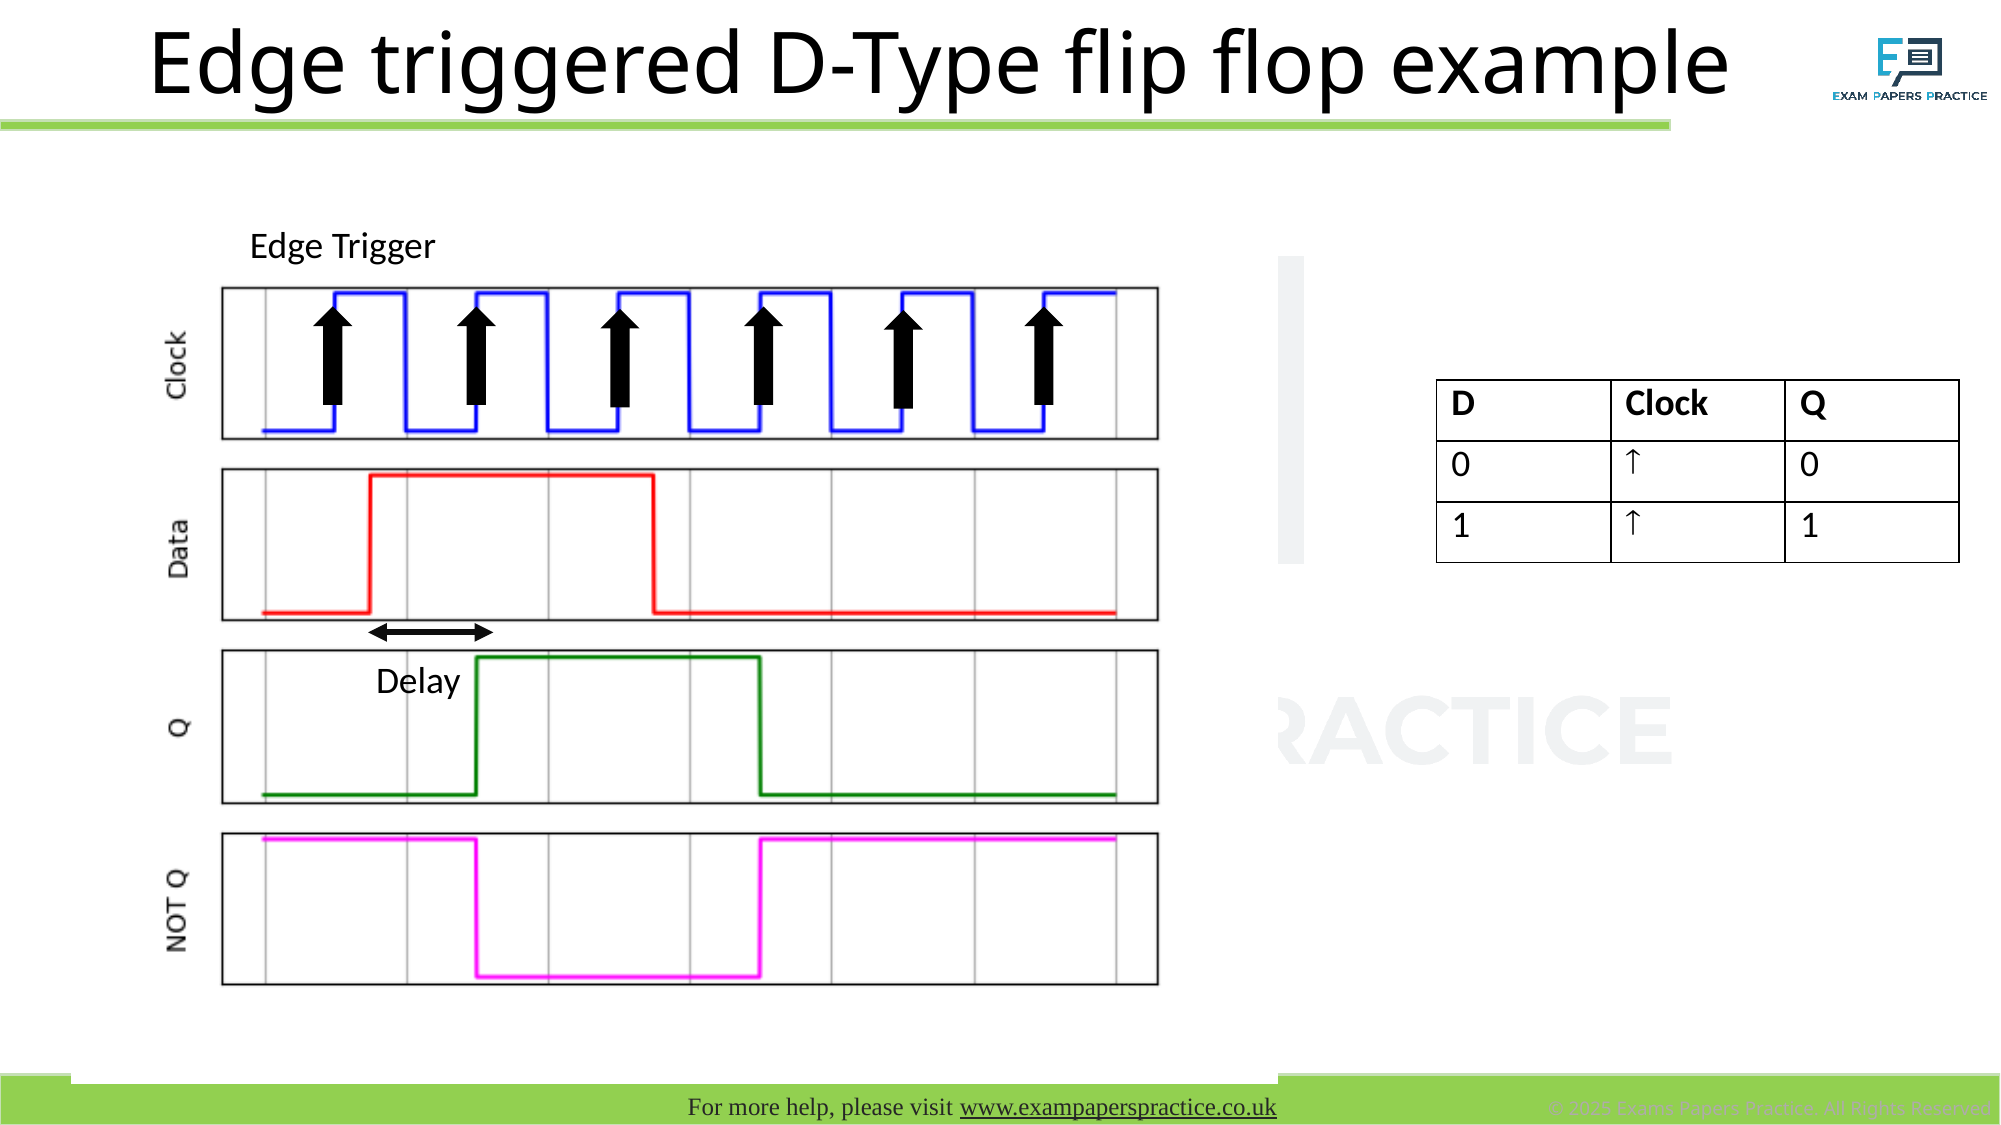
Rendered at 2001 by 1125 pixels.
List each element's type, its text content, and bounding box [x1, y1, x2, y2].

table_header D [1437, 381, 1610, 440]
table_header Q [1786, 381, 1958, 440]
table_cell 0 [1786, 442, 1958, 501]
table_header Clock [1612, 381, 1784, 440]
table_cell 1 [1786, 503, 1958, 562]
title Edge triggered D-Type flip flop example [132, 11, 1858, 121]
table_cell 1 [1437, 503, 1610, 562]
picture [71, 178, 1278, 1084]
table_cell  [1612, 442, 1784, 501]
table_cell  [1612, 503, 1784, 562]
table_cell 0 [1437, 442, 1610, 501]
